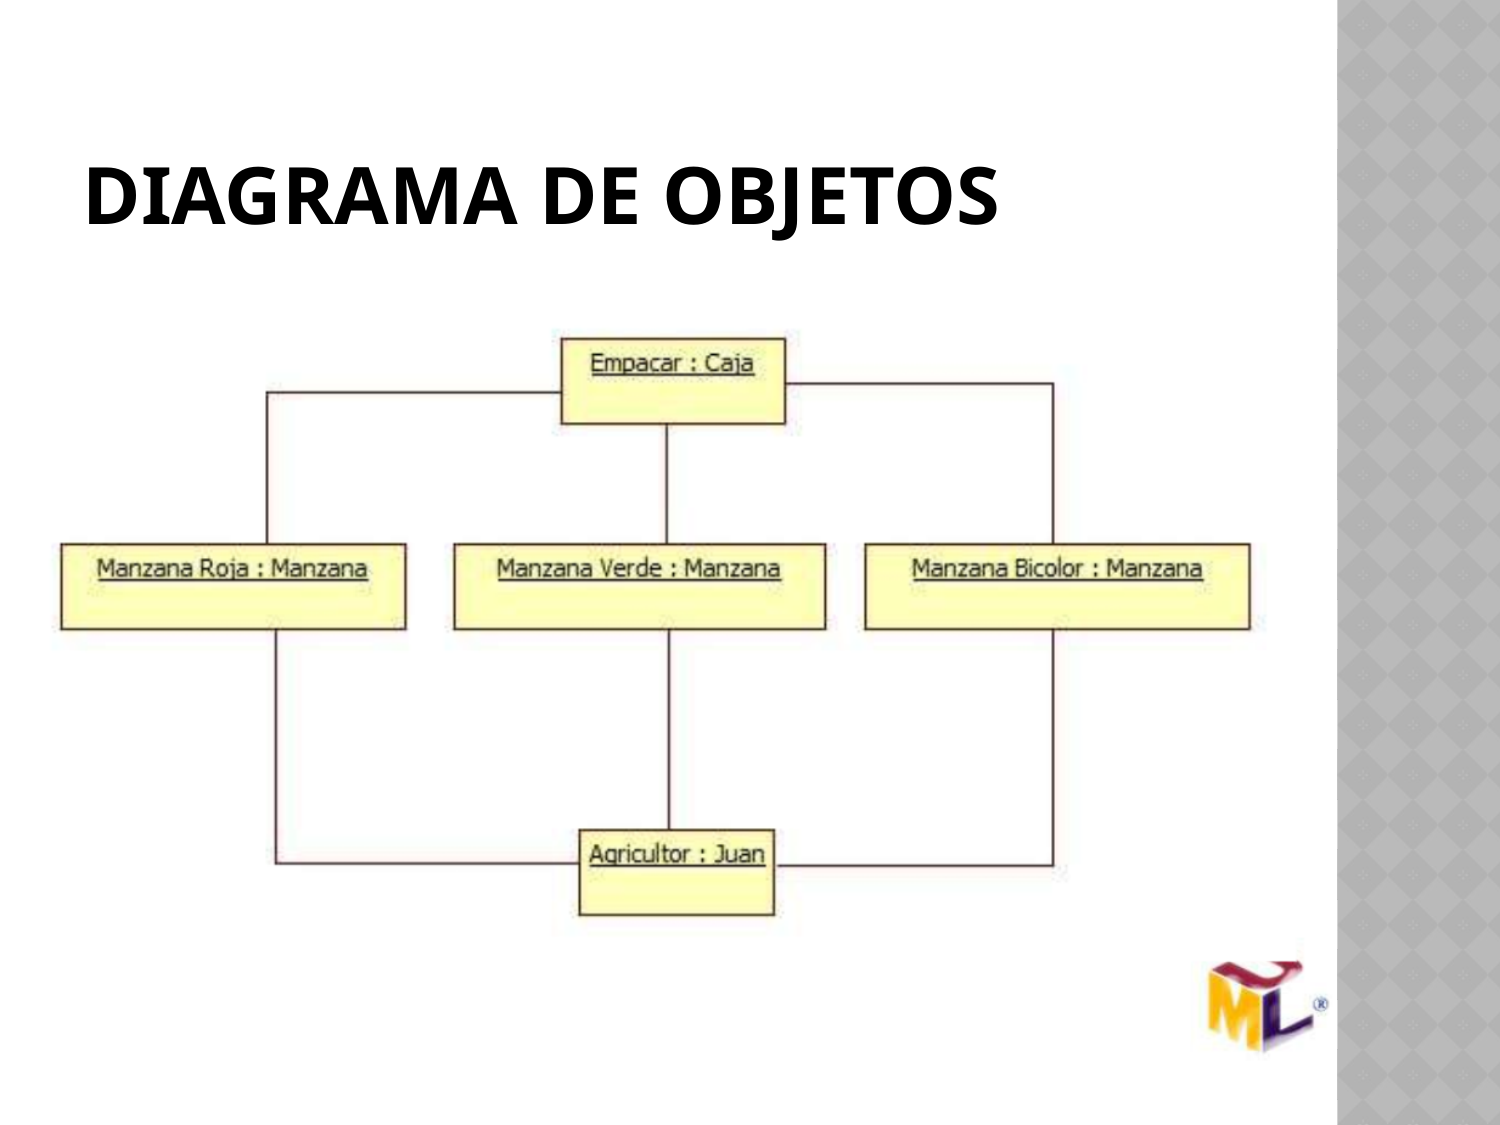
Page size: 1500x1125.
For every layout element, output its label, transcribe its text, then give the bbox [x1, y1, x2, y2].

title DIAGRAMA DE OBJETOS [75, 52, 1263, 240]
picture [11, 274, 1337, 1080]
